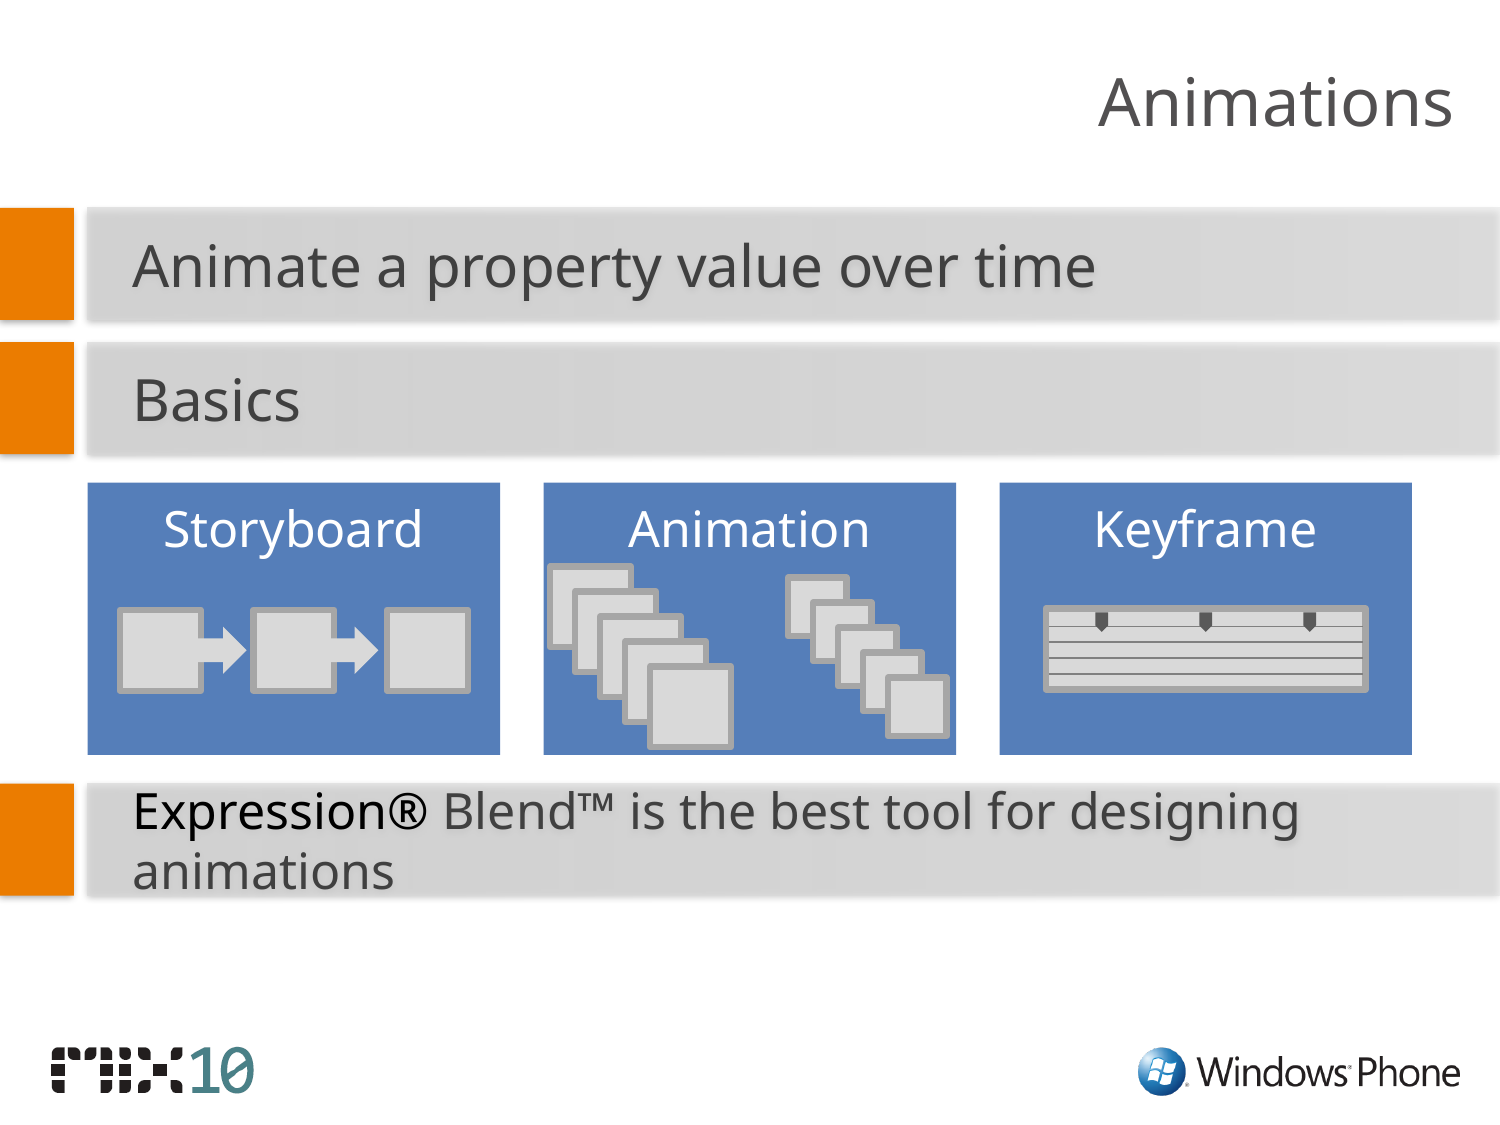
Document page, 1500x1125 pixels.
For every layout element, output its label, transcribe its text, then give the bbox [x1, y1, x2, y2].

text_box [1045, 608, 1366, 690]
text_box Keyframe [997, 481, 1414, 757]
text_box [385, 608, 470, 693]
text_box [861, 650, 924, 713]
text_box [573, 589, 658, 674]
title Animations [337, 0, 1500, 200]
text_box Animate a property value over time [87, 207, 1500, 321]
text_box [548, 564, 633, 649]
text_box [786, 575, 849, 638]
text_box [118, 608, 203, 693]
text_box [836, 625, 899, 688]
text_box [311, 624, 381, 676]
text_box Storyboard [86, 481, 502, 757]
text_box Animation [542, 481, 958, 757]
text_box [886, 675, 949, 738]
text_box [251, 608, 336, 693]
text_box [179, 624, 249, 676]
text_box [598, 614, 683, 699]
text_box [1095, 612, 1317, 633]
text_box [0, 207, 75, 321]
text_box [0, 783, 75, 896]
text_box [648, 664, 733, 749]
text_box Basics [87, 341, 1500, 455]
text_box Expression® Blend™ is the best tool for designing animations [87, 783, 1500, 896]
text_box [623, 639, 708, 724]
picture [1128, 1041, 1467, 1101]
text_box [0, 341, 75, 455]
picture [46, 1040, 257, 1101]
text_box [811, 600, 874, 663]
